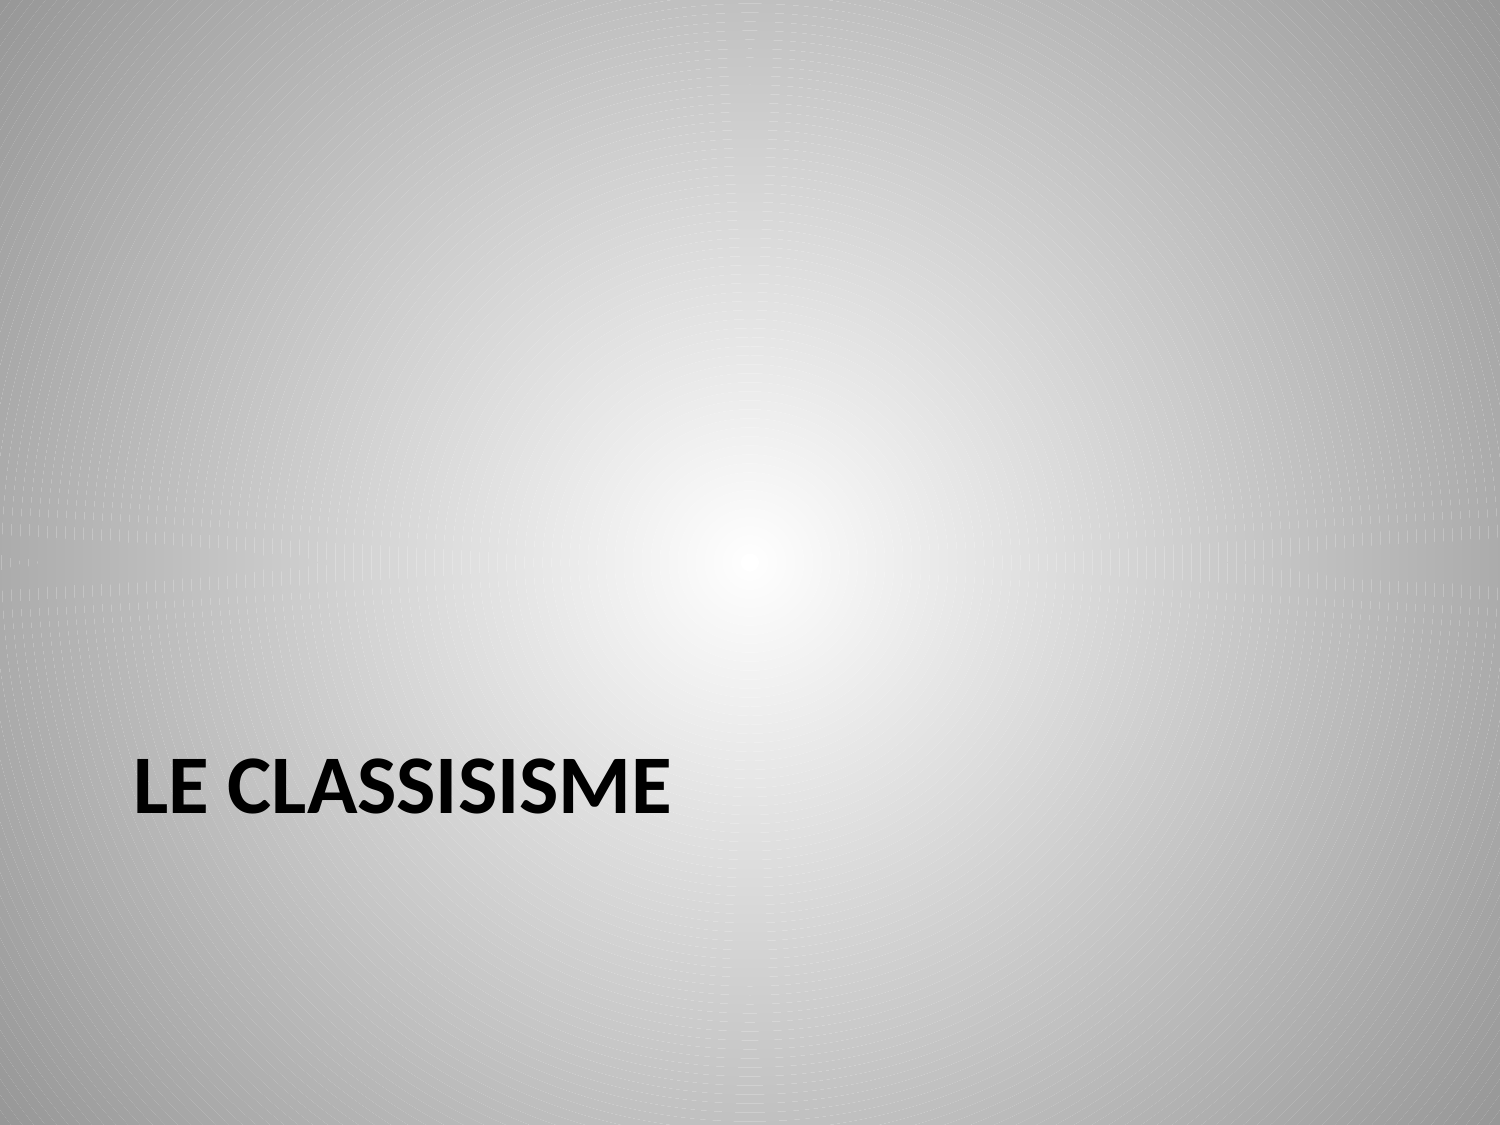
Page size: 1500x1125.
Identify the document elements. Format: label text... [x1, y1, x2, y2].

title Le classisisme [118, 722, 1394, 947]
